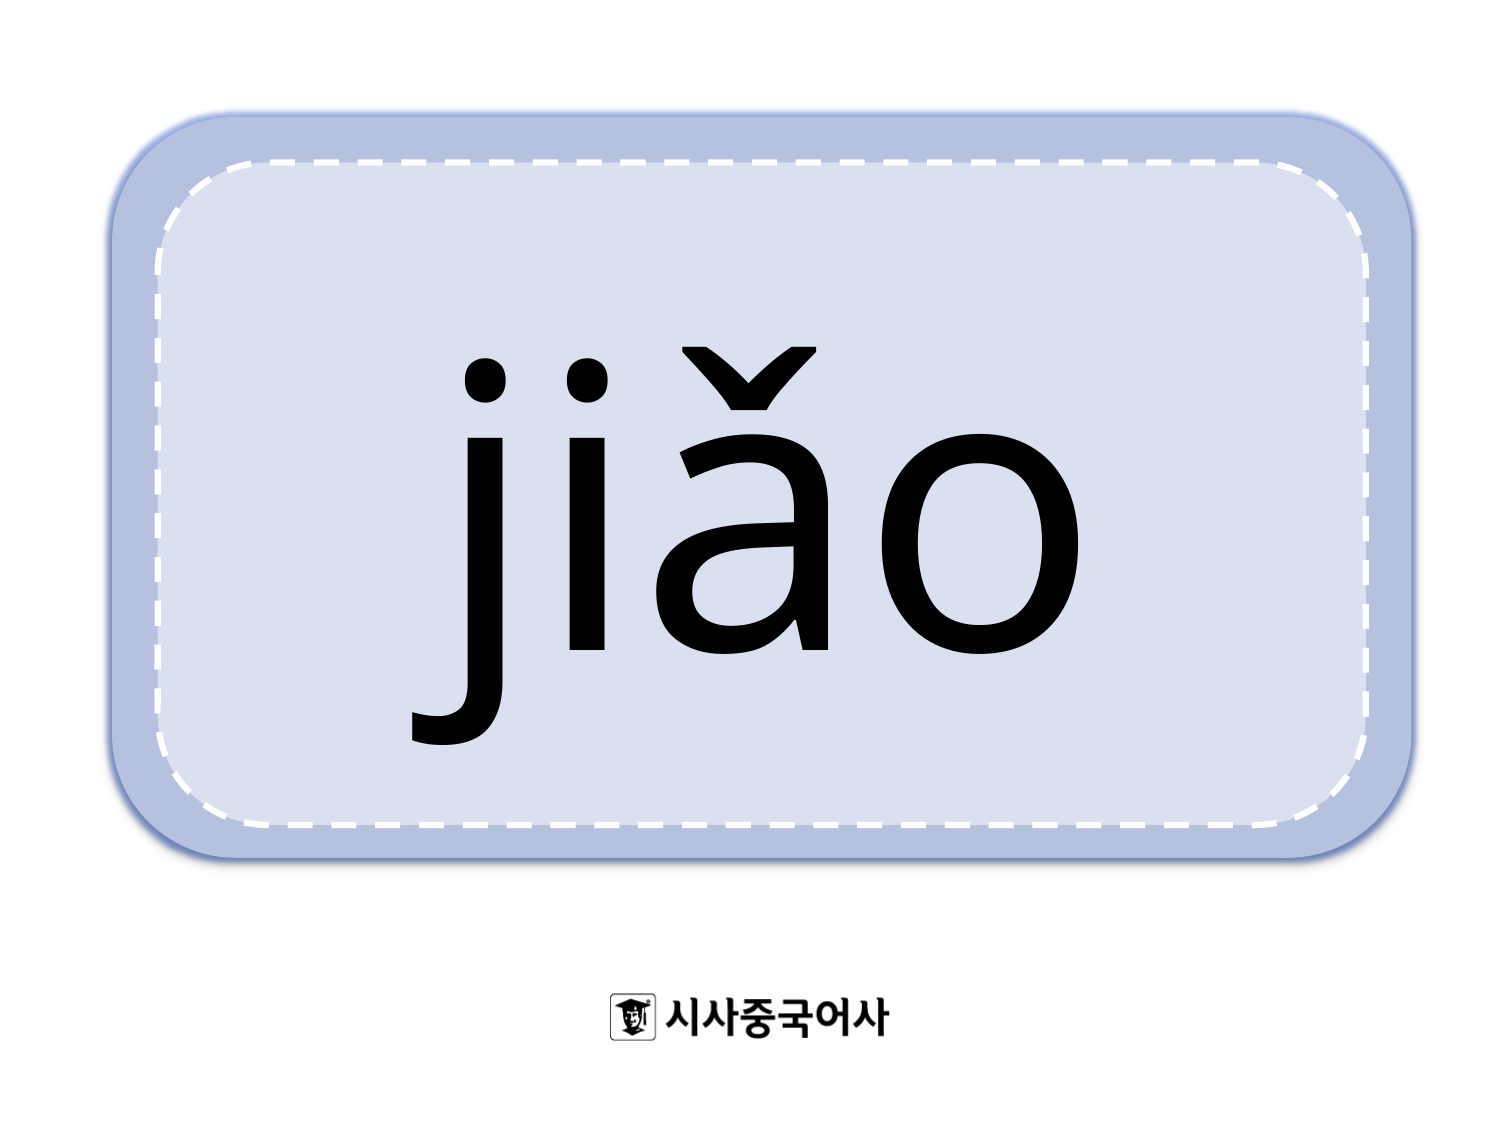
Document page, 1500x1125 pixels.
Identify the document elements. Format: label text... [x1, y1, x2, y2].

picture [602, 987, 898, 1047]
text_box jiǎo [162, 160, 1371, 824]
